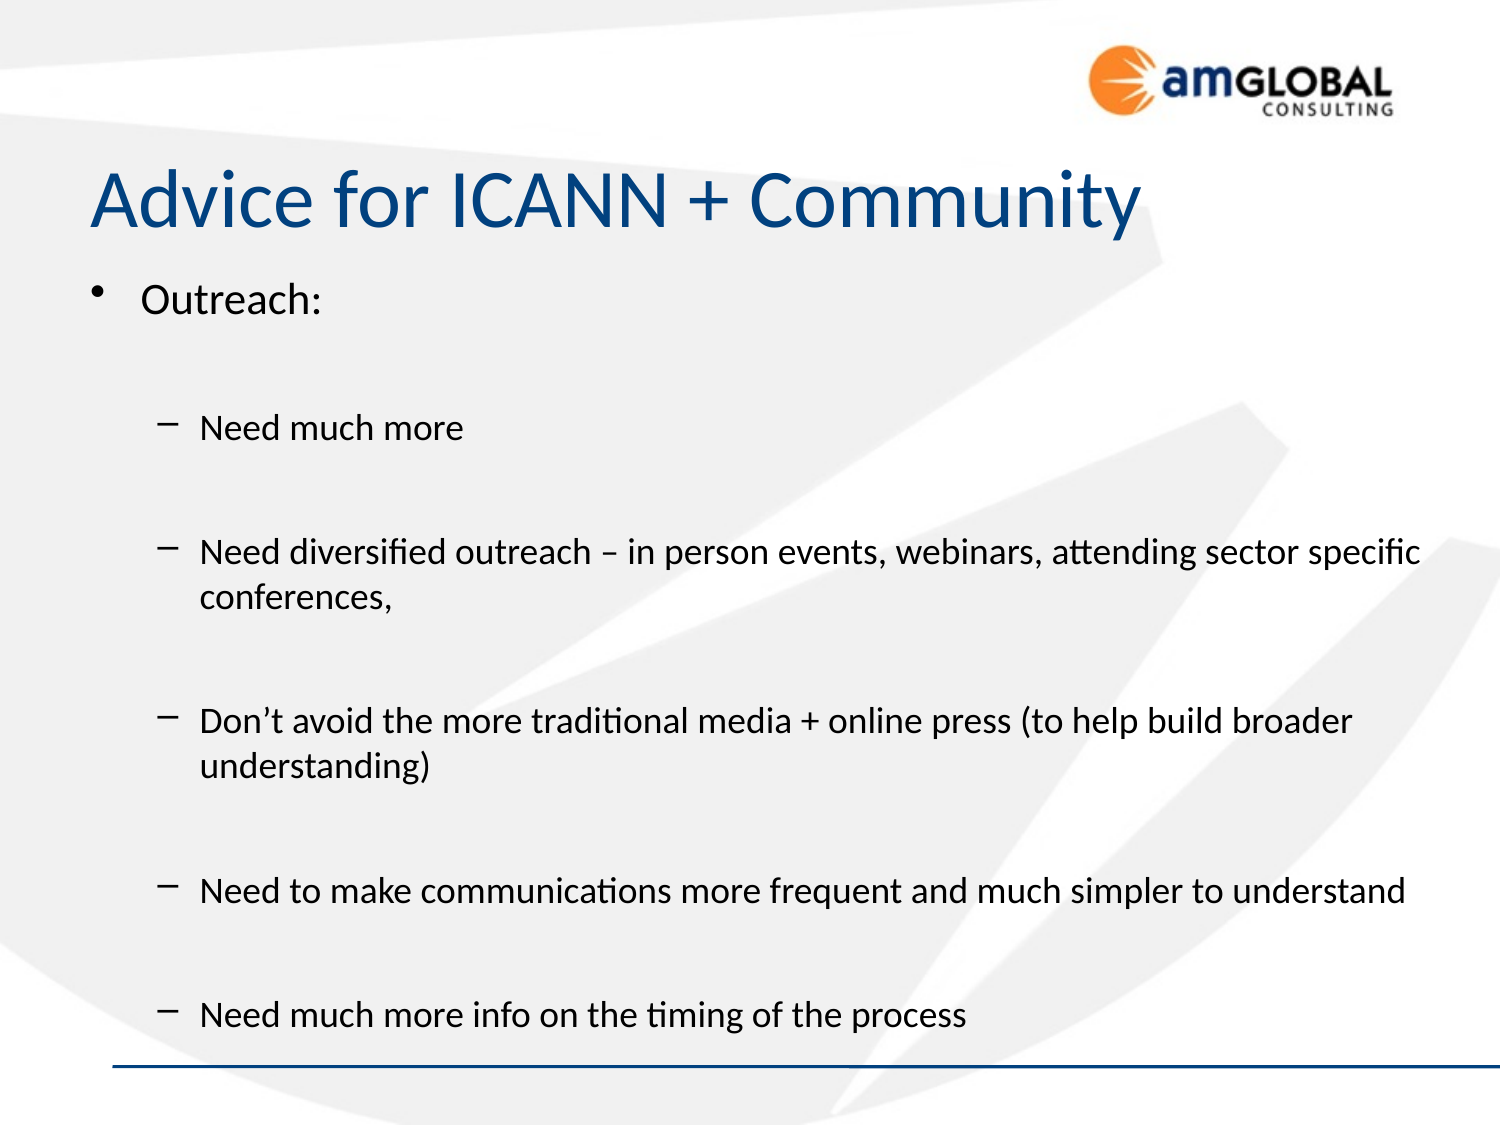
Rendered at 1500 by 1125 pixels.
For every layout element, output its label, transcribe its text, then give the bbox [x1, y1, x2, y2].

list Outreach: Need much more Need diversified outreach – in person events, webinars, attending sector specific conferences, Don’t avoid the more traditional media + online press (to help build broader understanding) Need to make communications more frequent and much simpler to understand Need much more info on the timing of the process [75, 262, 1459, 1050]
title Advice for ICANN + Community [75, 99, 1500, 288]
picture [0, 0, 1500, 1125]
